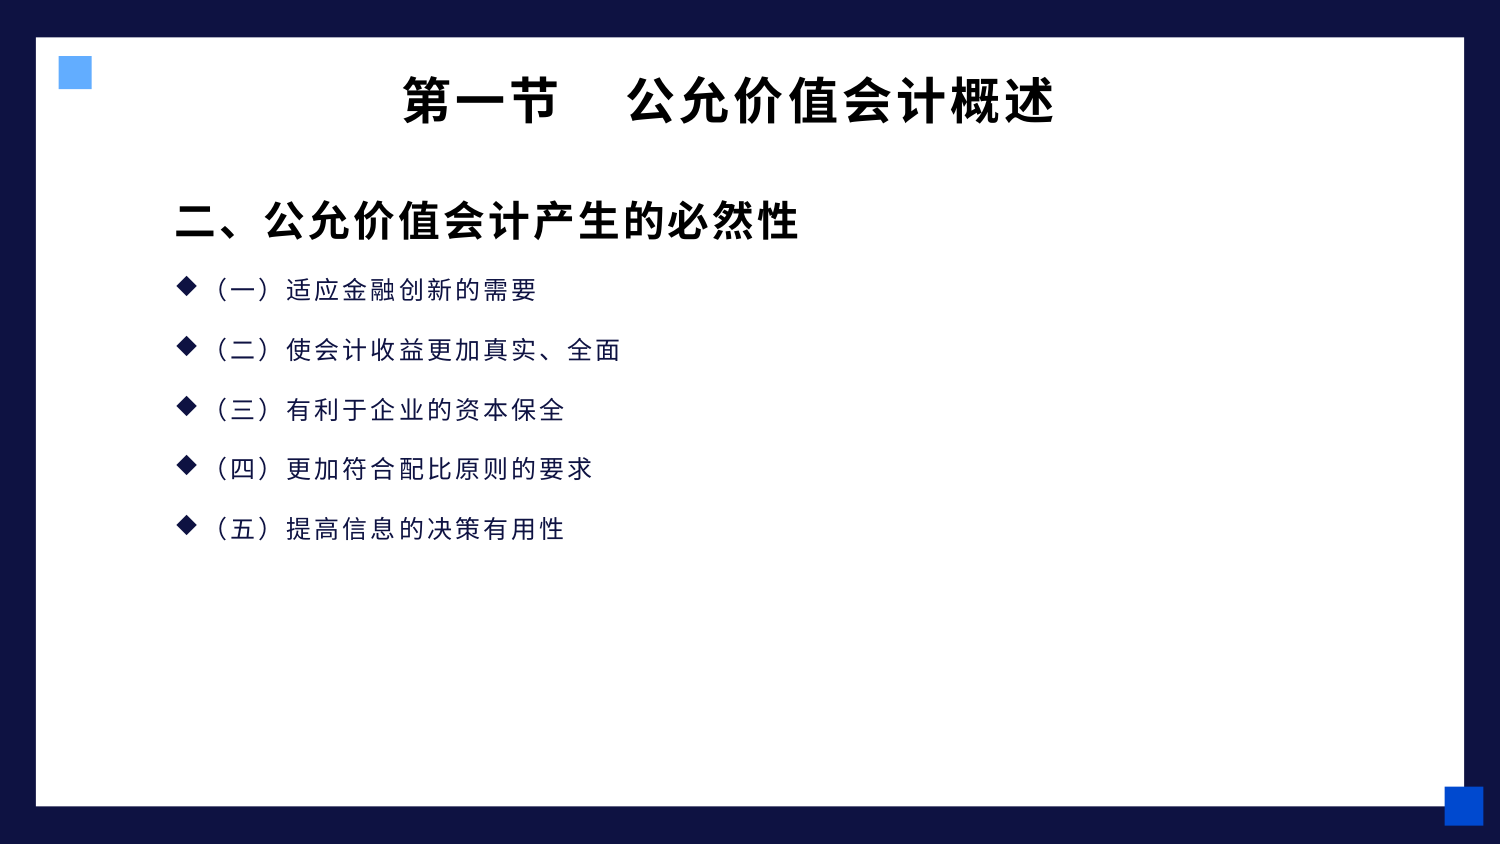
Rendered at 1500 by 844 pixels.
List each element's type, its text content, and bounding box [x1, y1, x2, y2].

list 二、公允价值会计产生的必然性 （一）适应金融创新的需要 （二）使会计收益更加真实、全面 （三）有利于企业的资本保全 （四）更加符合配比原则的要求 （五）提高信息的决策有用性 [157, 179, 1343, 604]
title 第一节 公允价值会计概述 [141, 48, 1327, 138]
